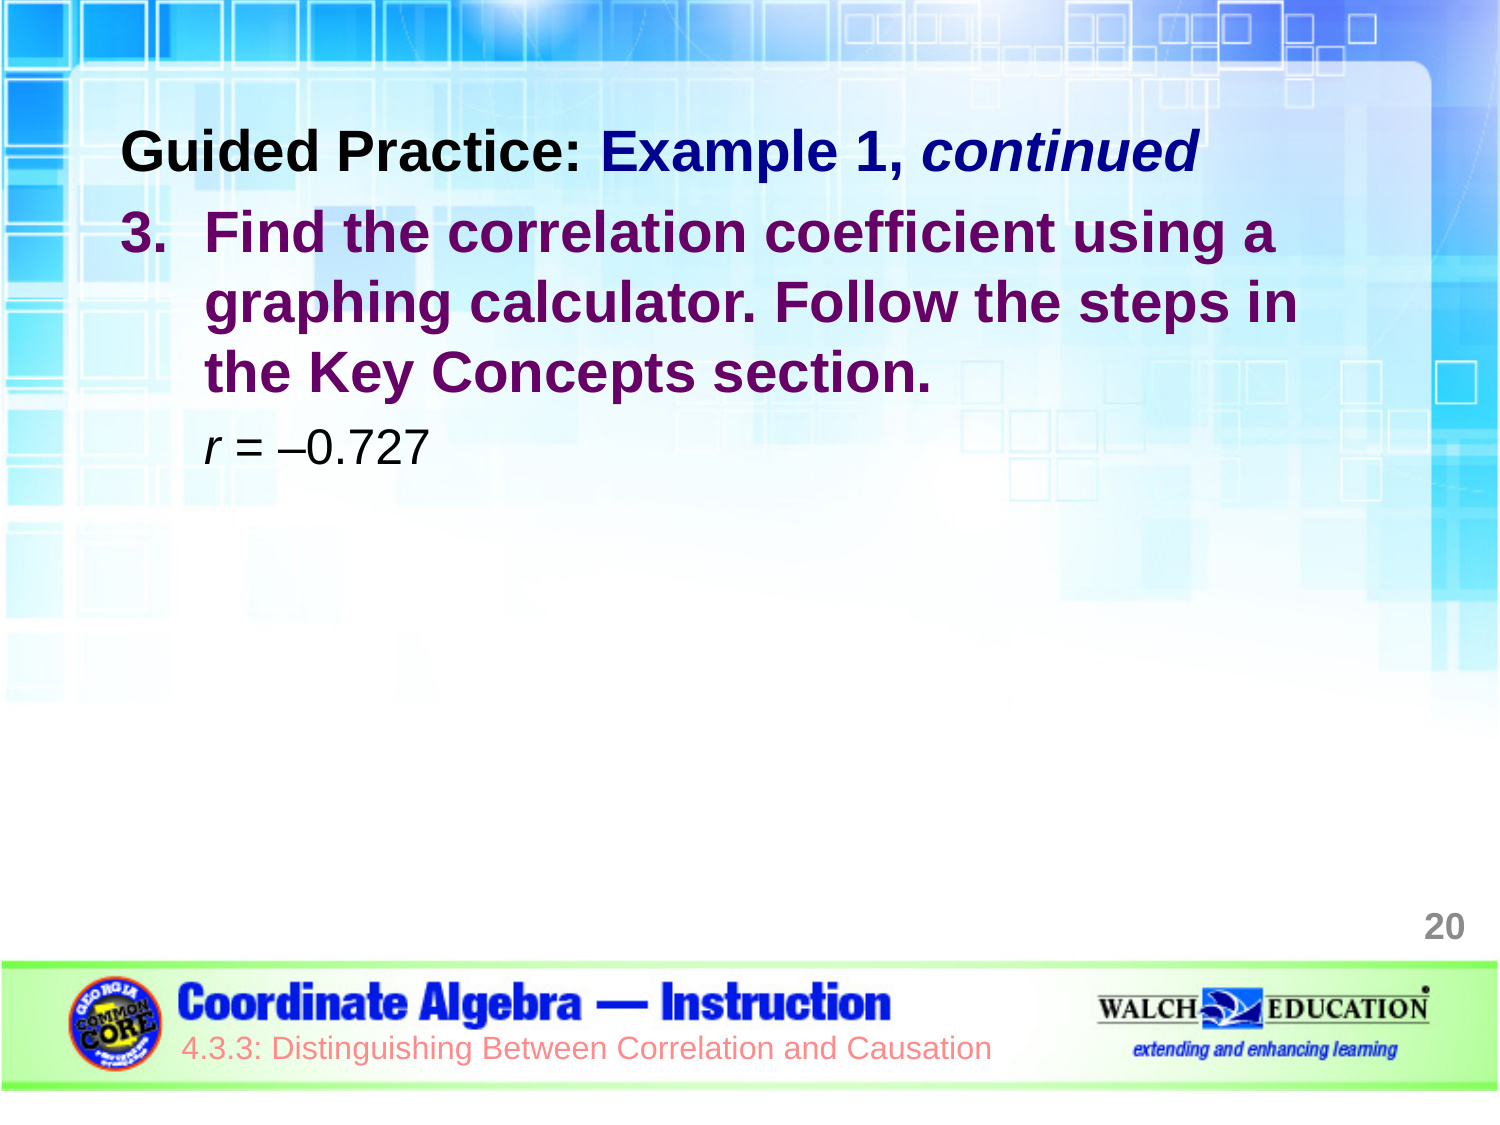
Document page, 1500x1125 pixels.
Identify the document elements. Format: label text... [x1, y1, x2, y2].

picture [1, 0, 1500, 1091]
footer 4.3.3: Distinguishing Between Correlation and Causation [166, 1024, 1080, 1069]
slide_number 20 [1361, 901, 1481, 949]
subtitle Guided Practice: Example 1, continued Find the correlation coefficient using a graphing calculator. Follow the steps in the Key Concepts section. r = –0.727 [105, 105, 1376, 925]
